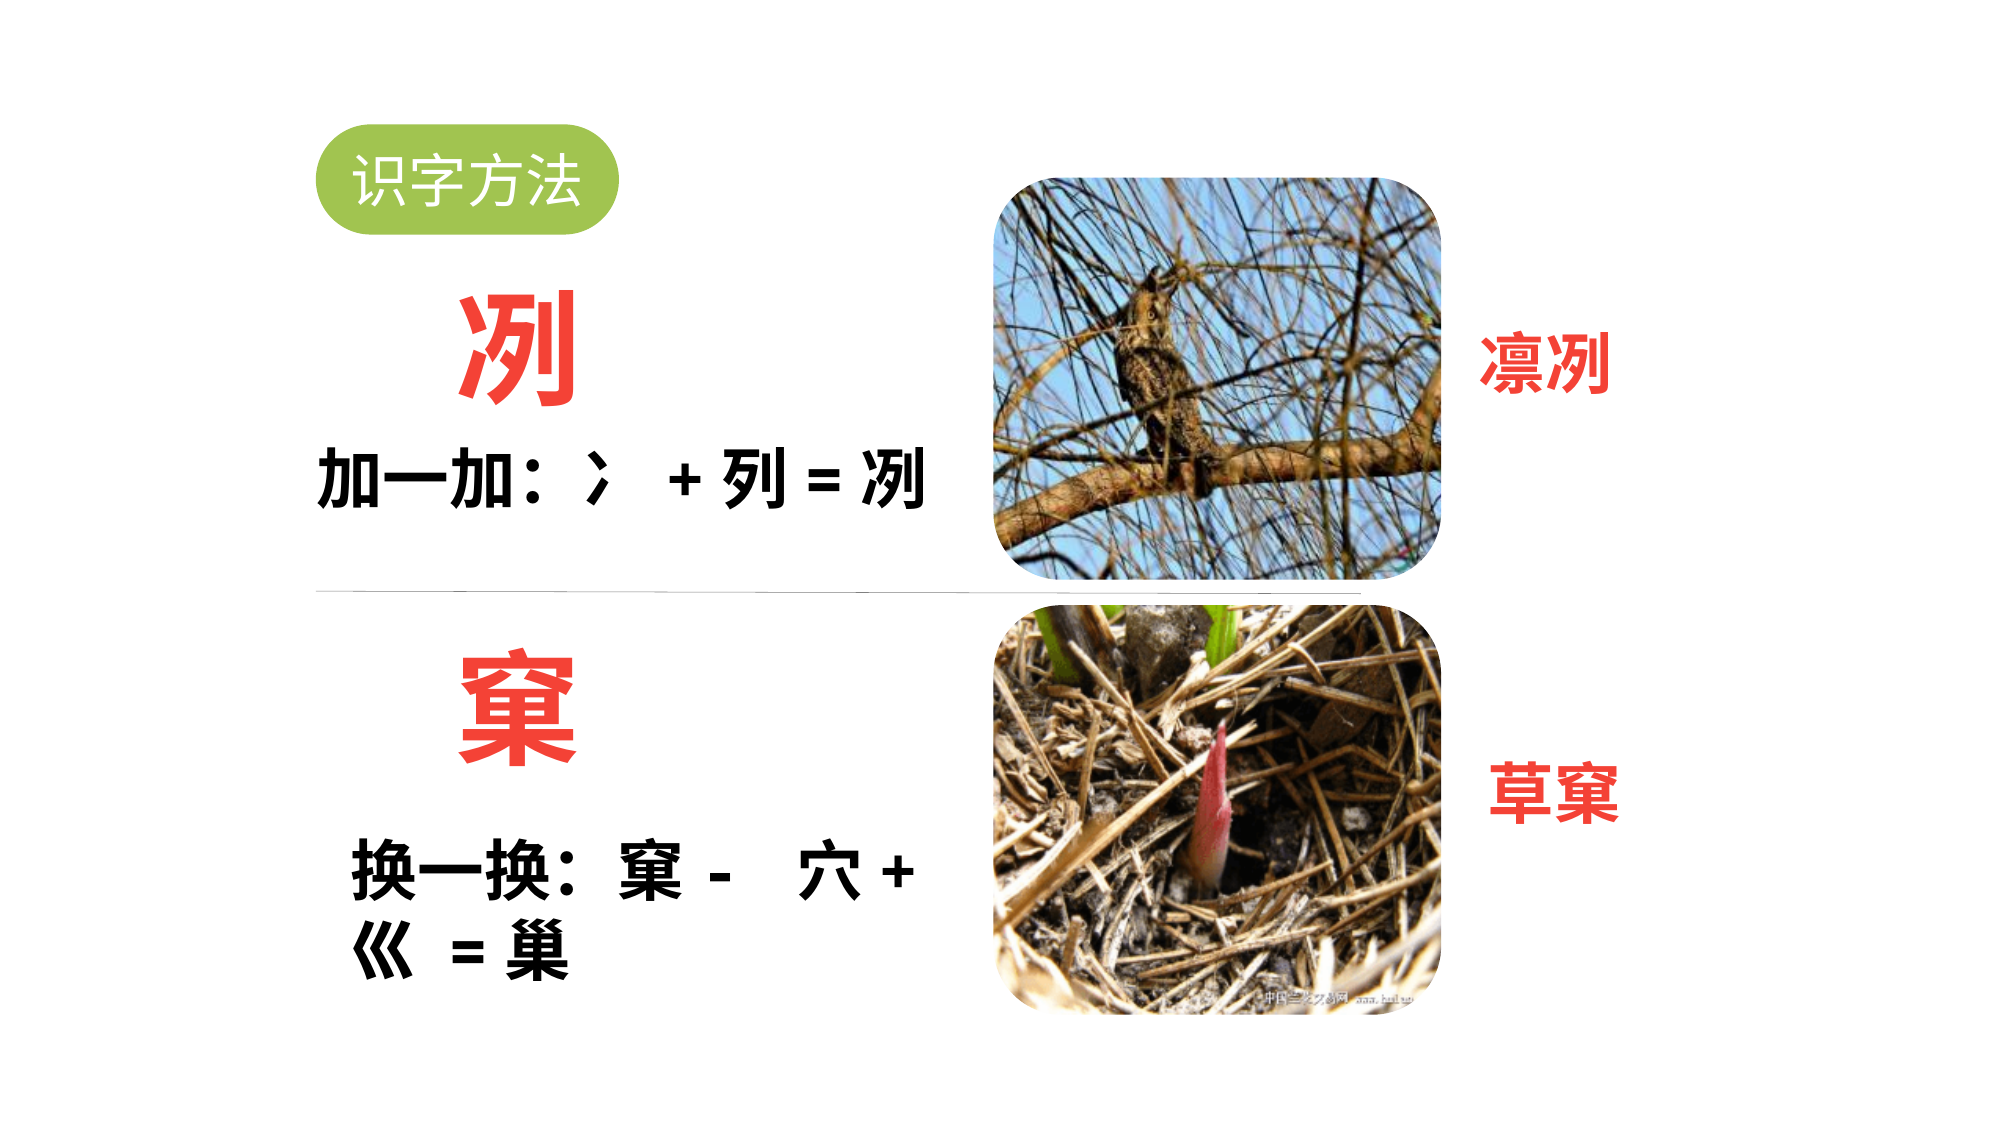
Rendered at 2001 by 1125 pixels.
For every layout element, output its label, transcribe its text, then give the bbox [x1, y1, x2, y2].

picture [993, 177, 1442, 580]
text_box 换一换：窠- 穴+ 巛 =巢 [335, 821, 938, 997]
picture [993, 604, 1442, 1015]
text_box 冽 [440, 263, 596, 429]
text_box 识字方法 [313, 122, 622, 237]
text_box 草窠 [1472, 744, 1660, 839]
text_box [315, 590, 1362, 594]
text_box 凛冽 [1463, 313, 1640, 409]
text_box 加一加：冫+列=冽 [301, 429, 942, 525]
text_box 窠 [440, 623, 596, 789]
